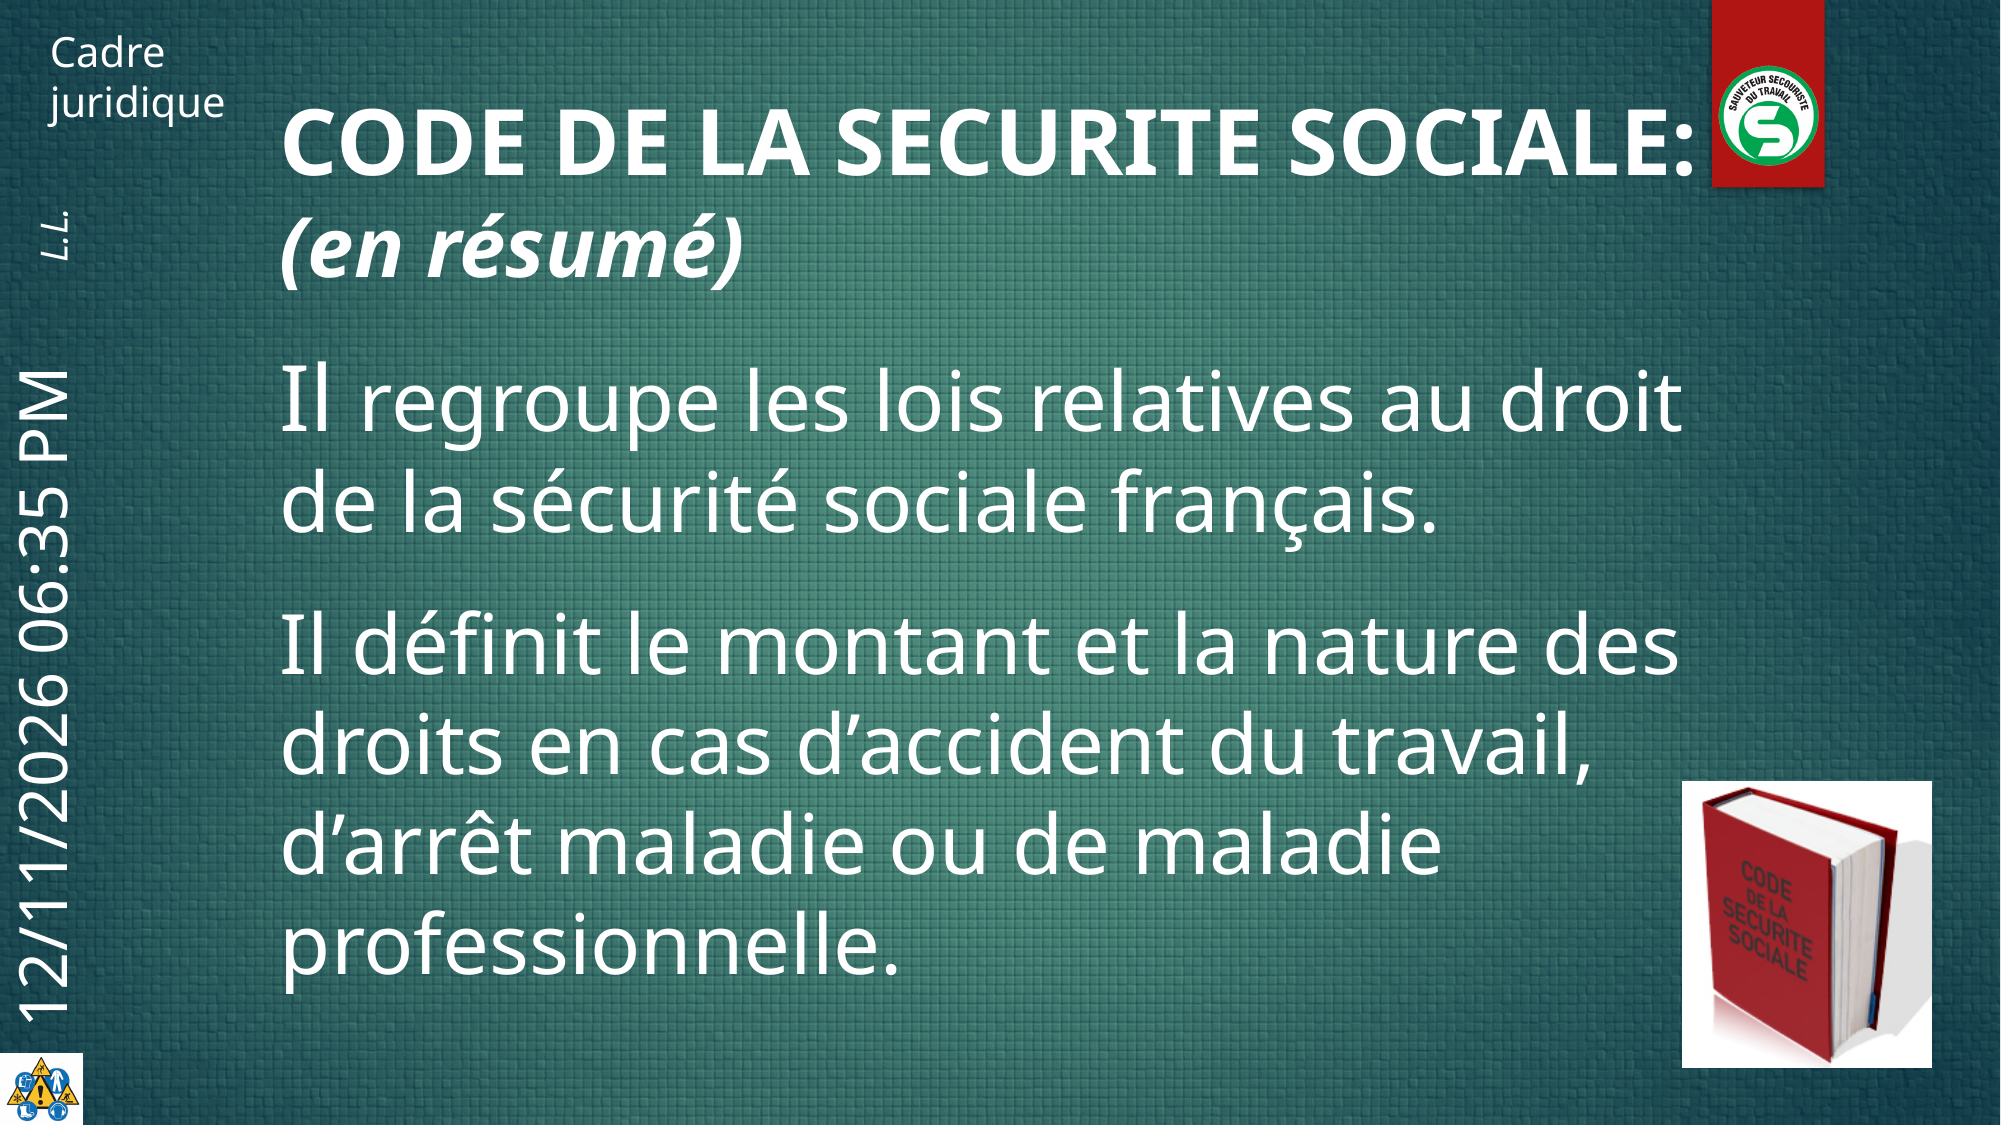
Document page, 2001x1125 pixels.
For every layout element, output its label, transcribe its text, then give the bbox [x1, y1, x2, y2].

text_box CODE DE LA SECURITE SOCIALE: (en résumé) Il regroupe les lois relatives au droit de la sécurité sociale français. Il définit le montant et la nature des droits en cas d’accident du travail, d’arrêt maladie ou de maladie professionnelle. [265, 76, 1765, 999]
picture [1682, 781, 1933, 1069]
picture [1718, 65, 1819, 166]
text_box Cadre juridique [23, 18, 265, 134]
picture [0, 1053, 83, 1125]
